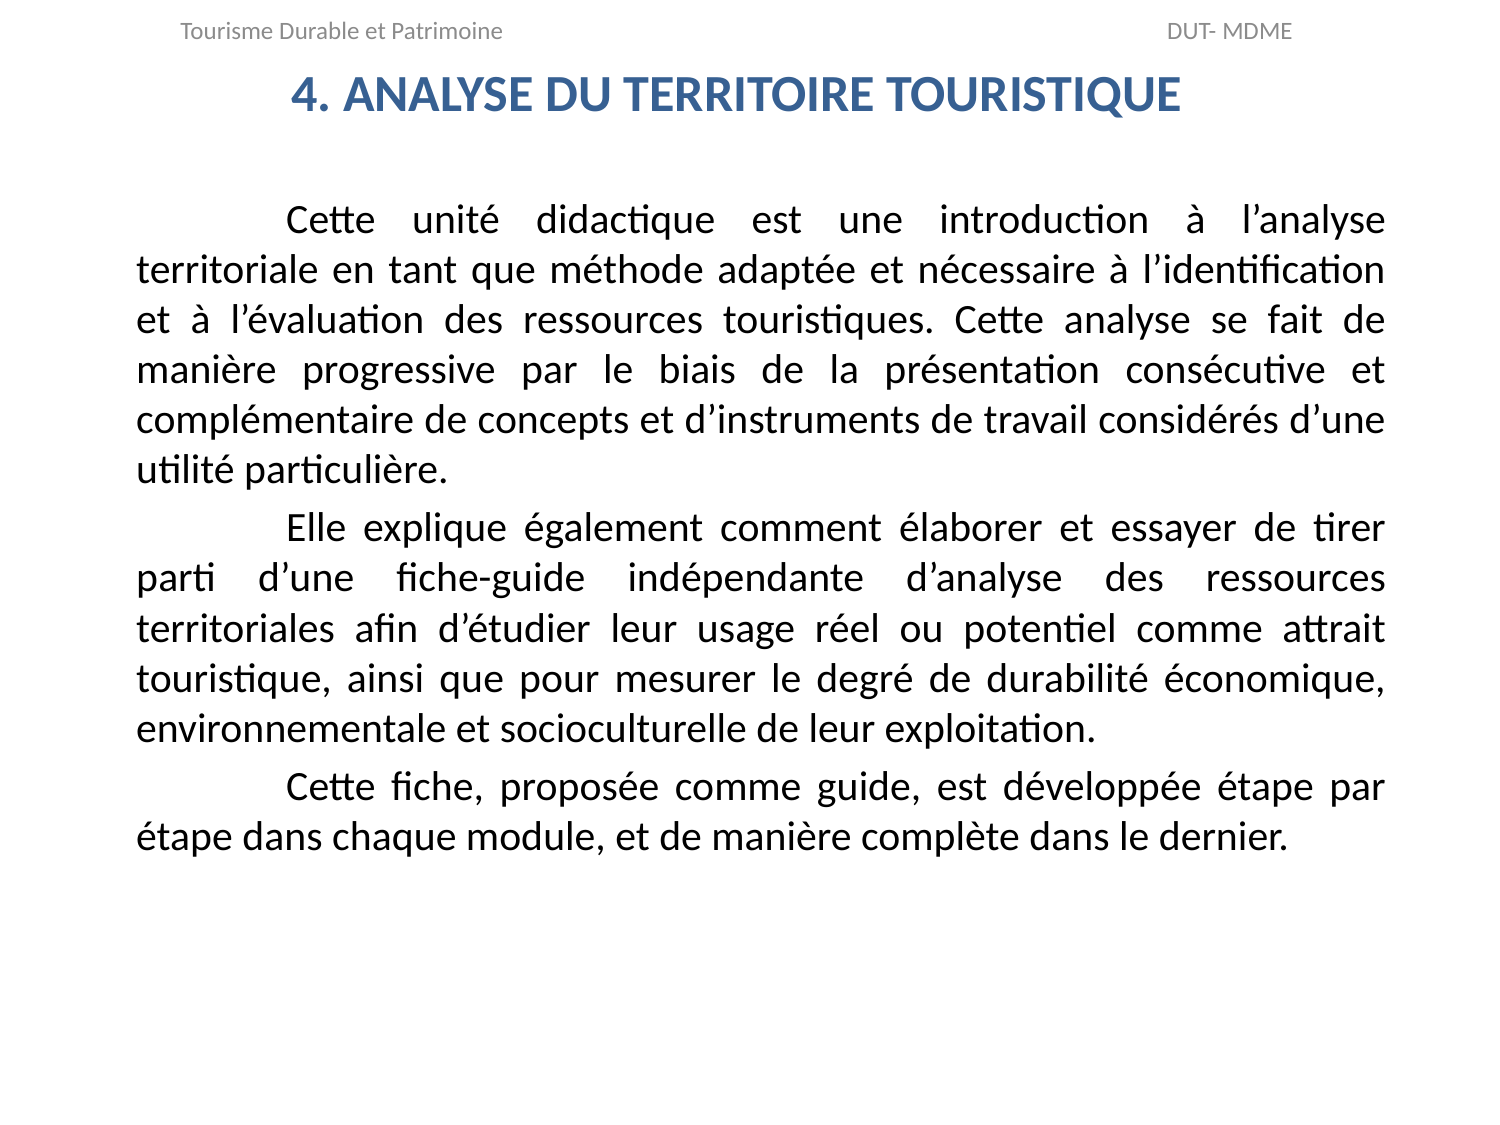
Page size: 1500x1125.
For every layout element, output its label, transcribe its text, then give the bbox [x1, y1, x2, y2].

footer Tourisme Durable et Patrimoine DUT- MDME [41, 0, 1436, 60]
list Cette unité didactique est une introduction à l’analyse territoriale en tant que méthode adaptée et nécessaire à l’identification et à l’évaluation des ressources touristiques. Cette analyse se fait de manière progressive par le biais de la présentation consécutive et complémentaire de concepts et d’instruments de travail considérés d’une utilité particulière. Elle explique également comment élaborer et essayer de tirer parti d’une fiche-guide indépendante d’analyse des ressources territoriales afin d’étudier leur usage réel ou potentiel comme attrait touristique, ainsi que pour mesurer le degré de durabilité économique, environnementale et socioculturelle de leur exploitation. Cette fiche, proposée comme guide, est développée étape par étape dans chaque module, et de manière complète dans le dernier. [64, 125, 1402, 1003]
title 4. Analyse du territoire touristique [123, 60, 1349, 125]
